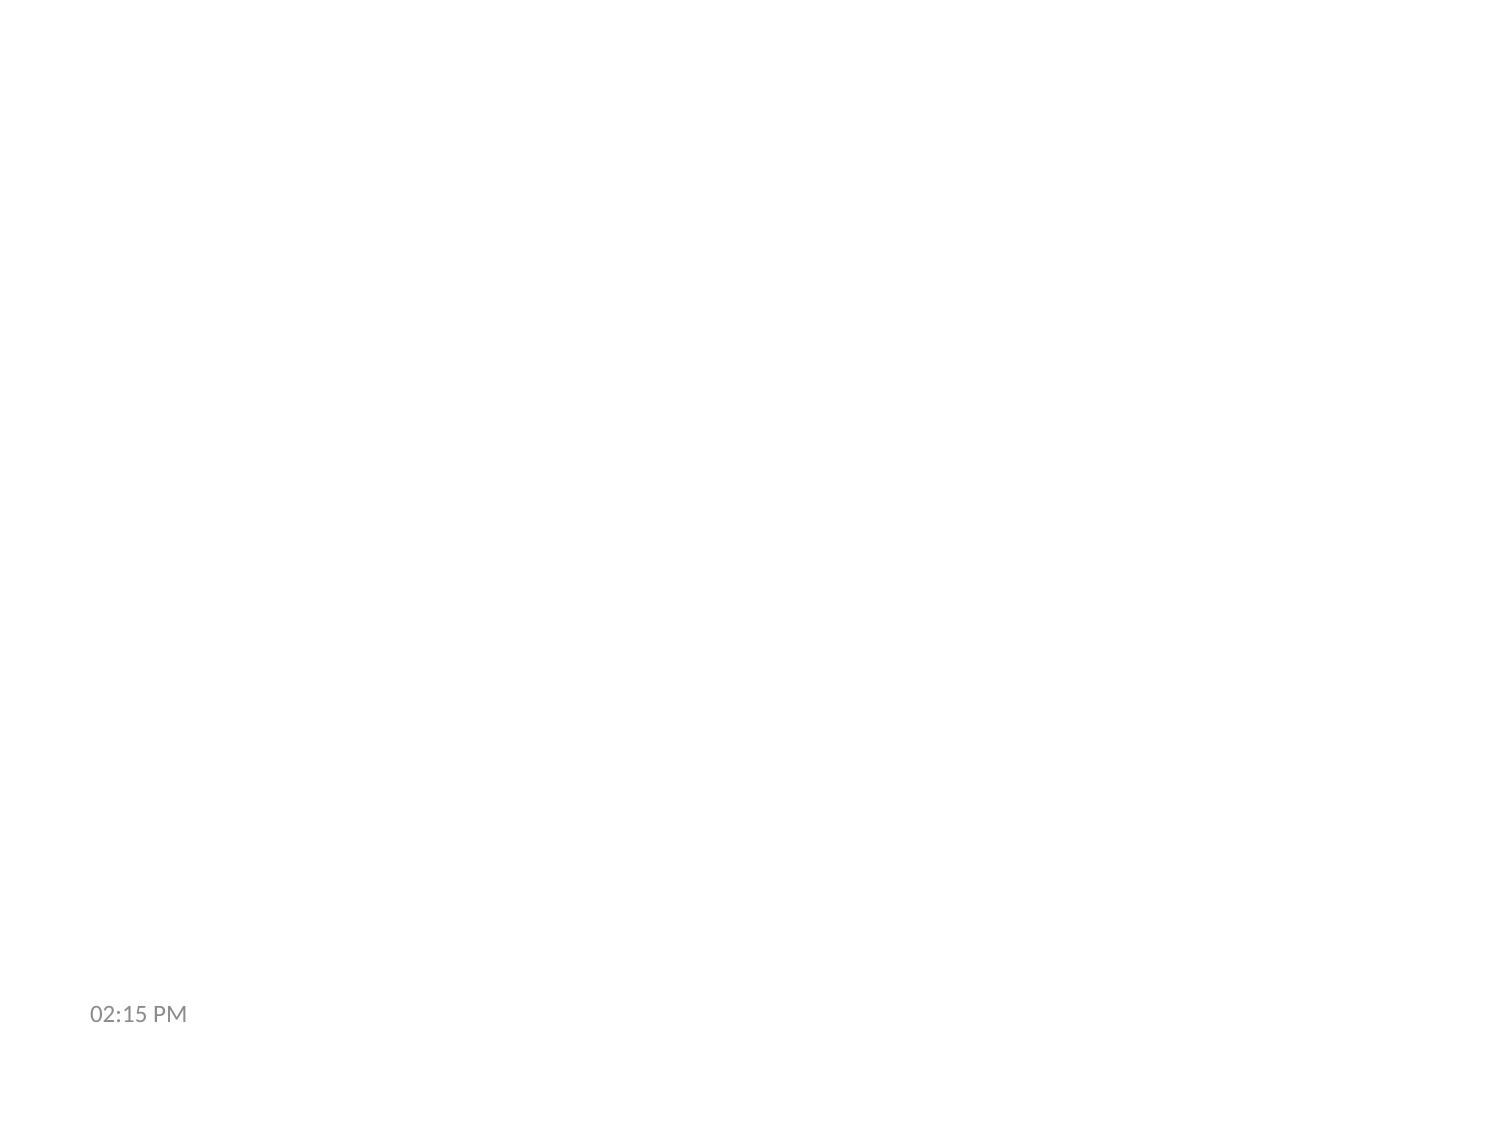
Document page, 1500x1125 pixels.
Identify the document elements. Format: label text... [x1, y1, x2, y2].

text_box 3:35 PM [75, 982, 425, 1043]
